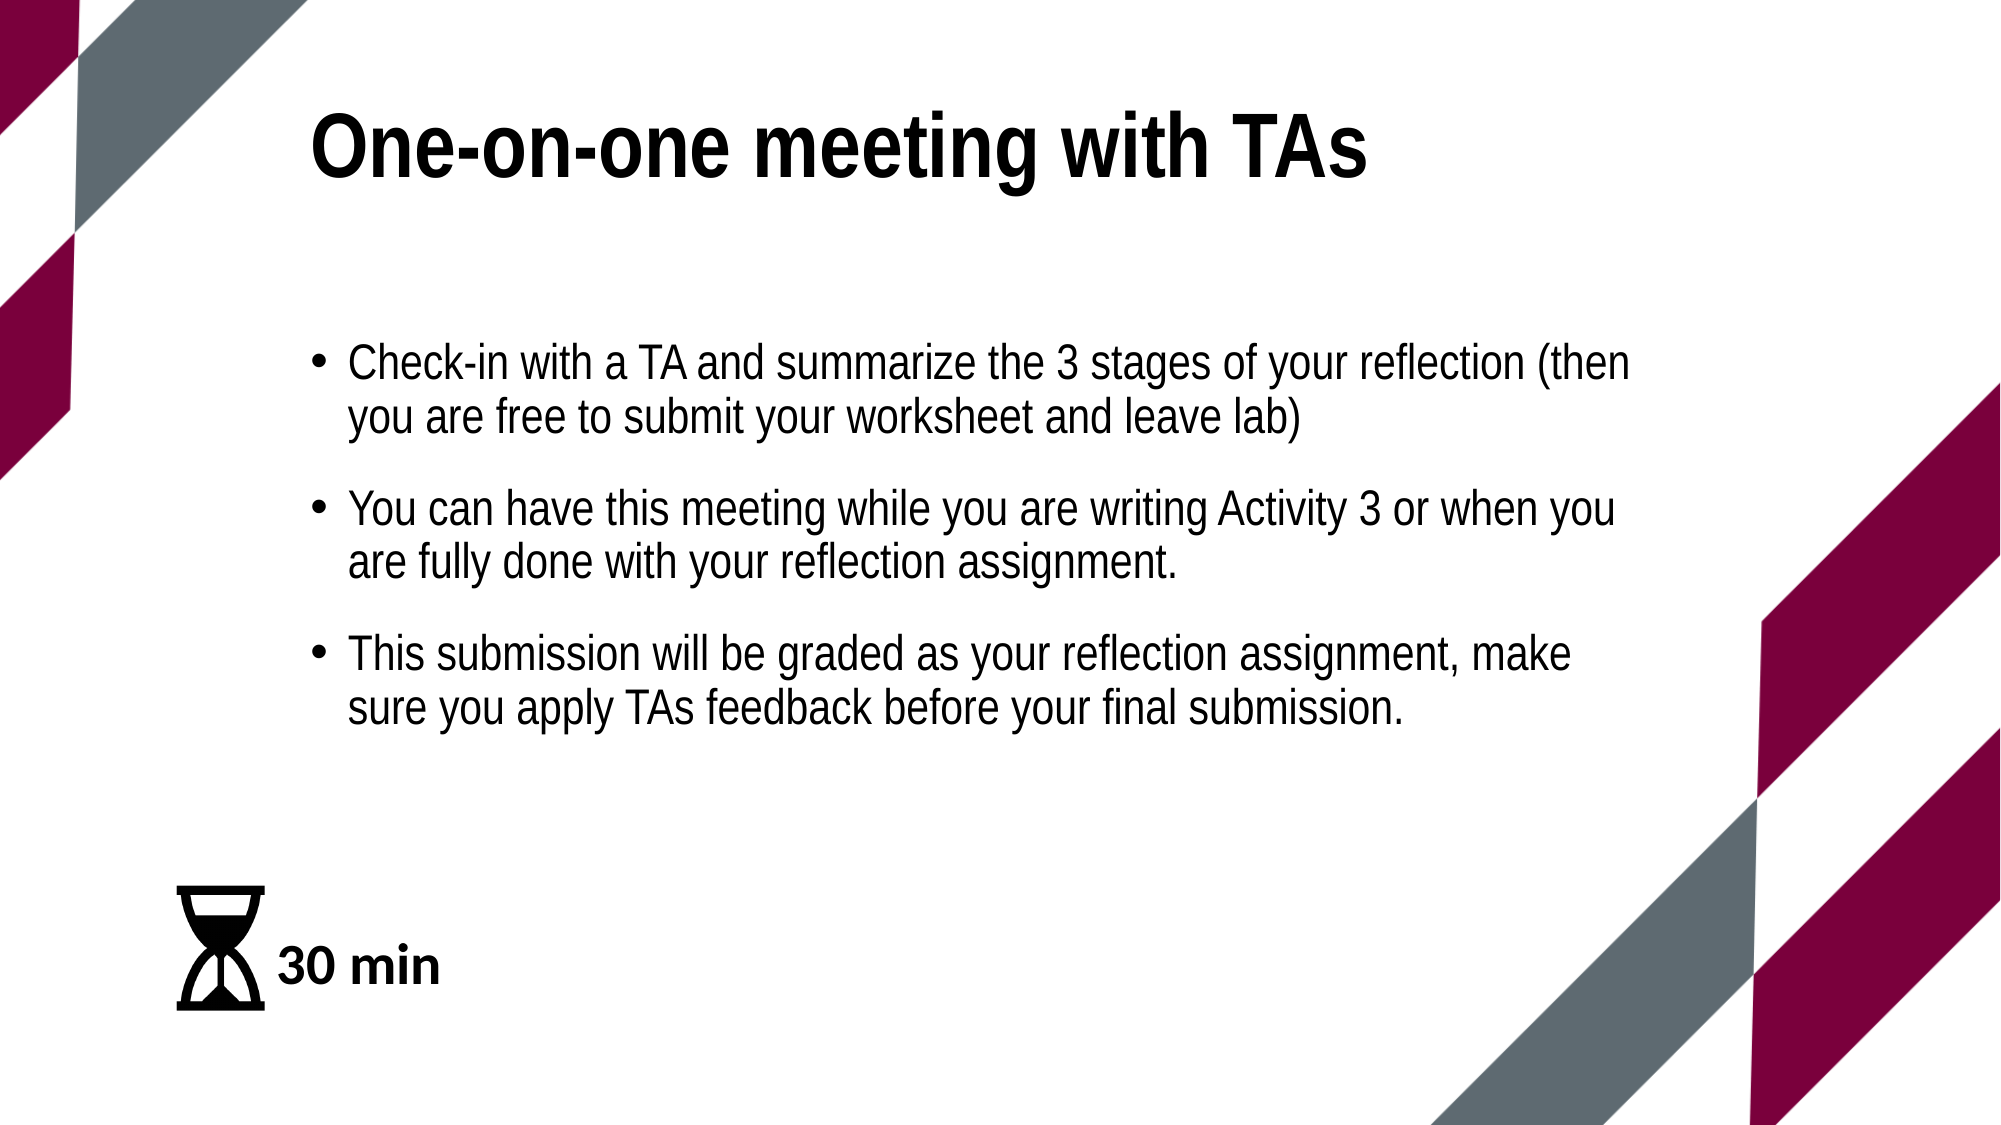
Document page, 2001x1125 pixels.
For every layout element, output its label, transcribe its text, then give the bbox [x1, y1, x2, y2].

picture [0, 0, 2001, 1125]
title One-on-one meeting with TAs [295, 39, 1857, 257]
list Check-in with a TA and summarize the 3 stages of your reflection (then you are free to submit your worksheet and leave lab) You can have this meeting while you are writing Activity 3 or when you are fully done with your reflection assignment. This submission will be graded as your reflection assignment, make sure you apply TAs feedback before your final submission. [295, 328, 1660, 1125]
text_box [145, 872, 467, 1023]
